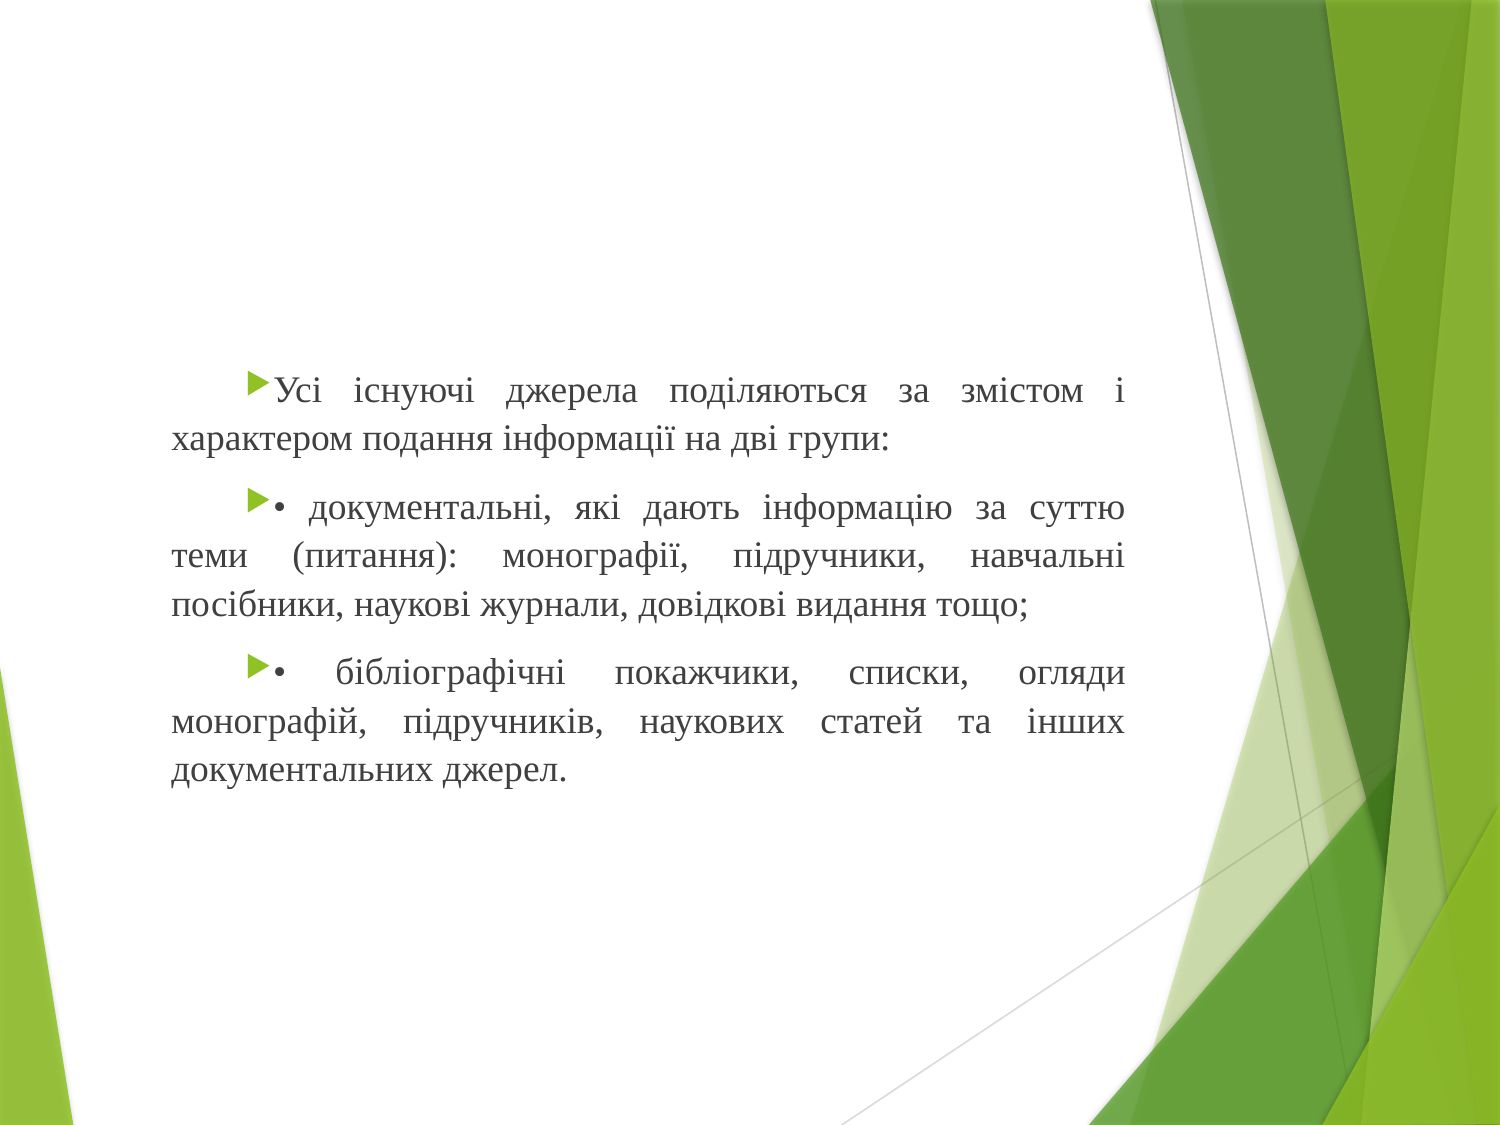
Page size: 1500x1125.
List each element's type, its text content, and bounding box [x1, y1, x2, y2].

list Усі існуючі джерела поділяються за змістом і характером подання інформації на дві групи: • документальні, які дають інформацію за суттю теми (питання): монографії, підручники, навчальні посібники, наукові журнали, довідкові видання тощо; • бібліографічні покажчики, списки, огляди монографій, підручників, наукових статей та інших документальних джерел. [99, 354, 1142, 992]
